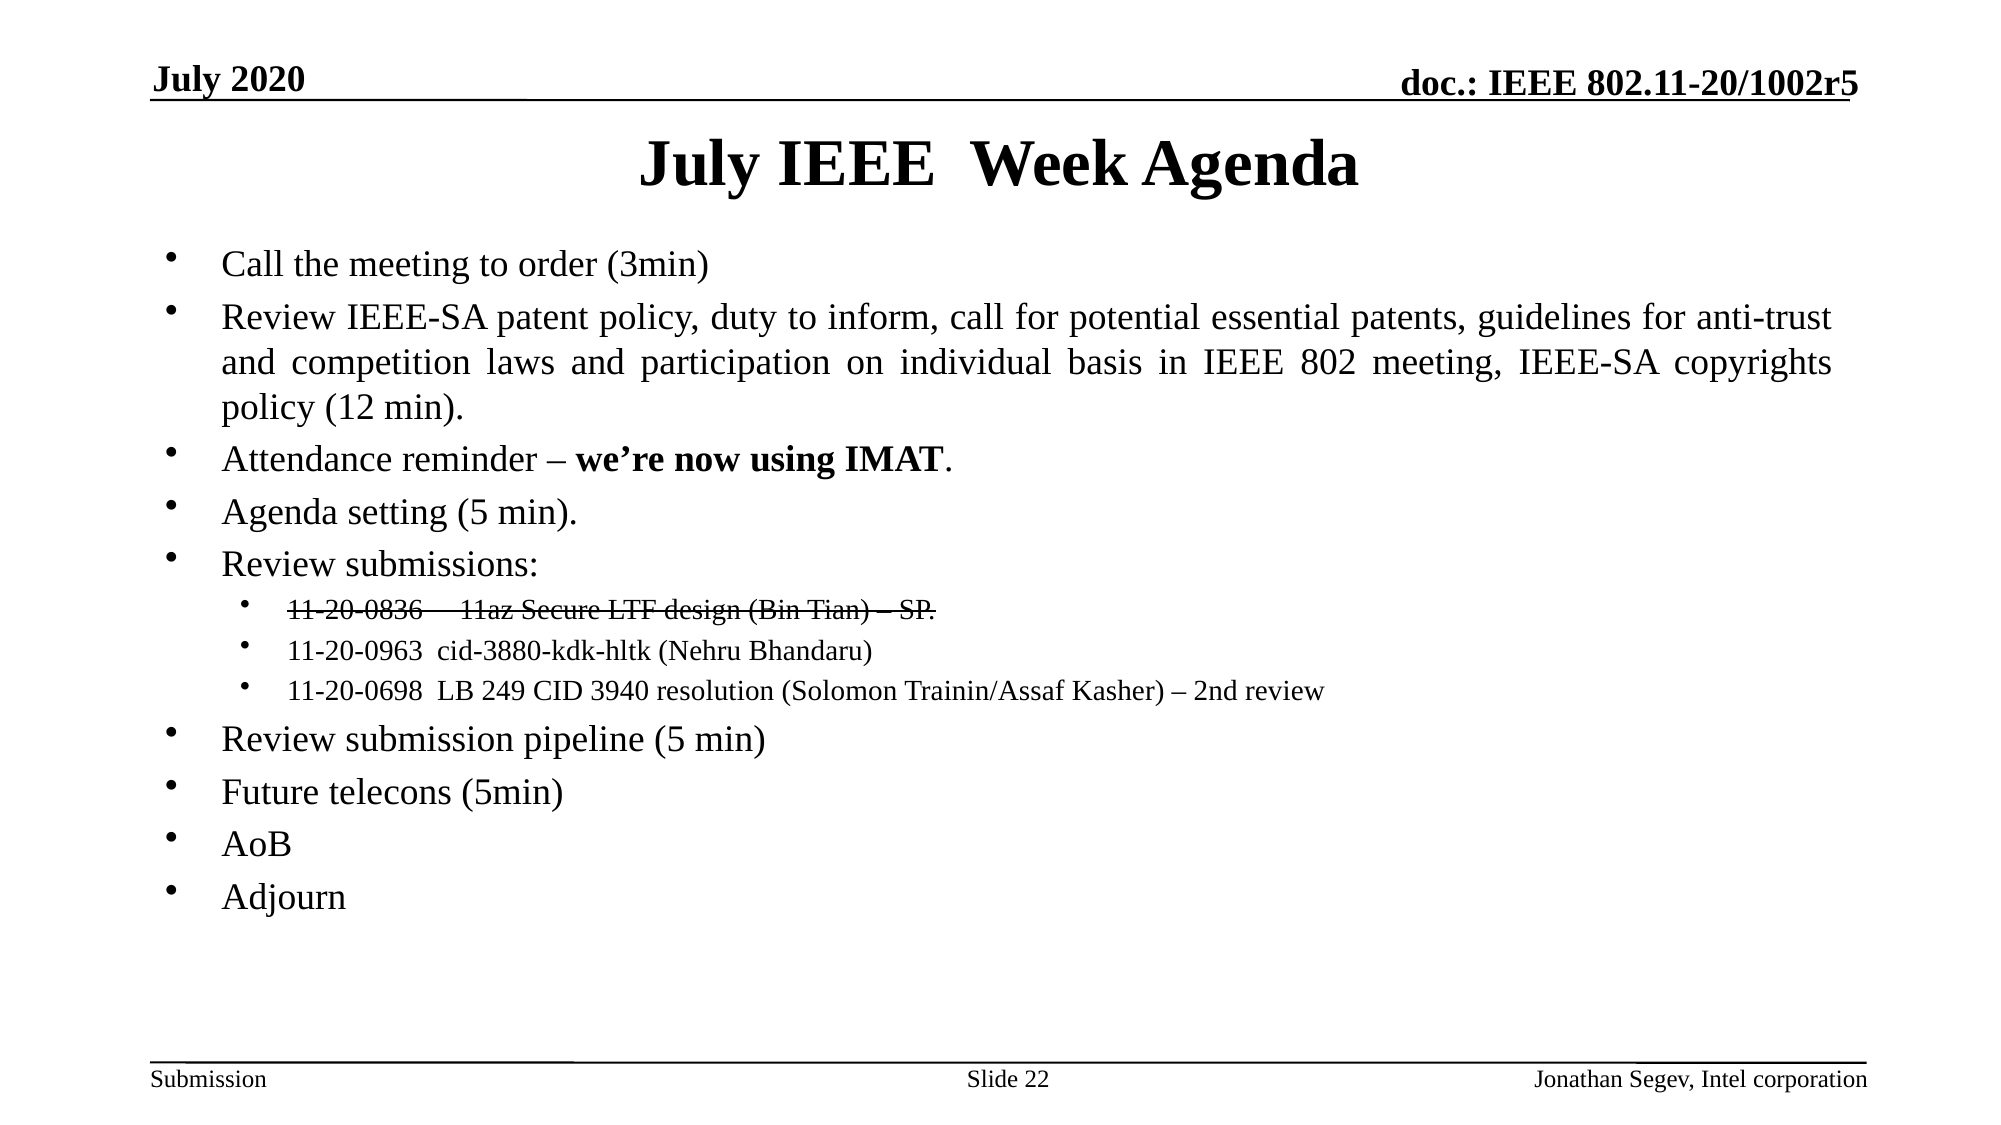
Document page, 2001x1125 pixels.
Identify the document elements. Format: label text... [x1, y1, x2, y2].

footer Jonathan Segev, Intel corporation [1171, 1061, 1869, 1093]
list Call the meeting to order (3min) Review IEEE-SA patent policy, duty to inform, call for potential essential patents, guidelines for anti-trust and competition laws and participation on individual basis in IEEE 802 meeting, IEEE-SA copyrights policy (12 min). Attendance reminder – we’re now using IMAT. Agenda setting (5 min). Review submissions: 11-20-0836 11az Secure LTF design (Bin Tian) – SP. 11-20-0963 cid-3880-kdk-hltk (Nehru Bhandaru) 11-20-0698 LB 249 CID 3940 resolution (Solomon Trainin/Assaf Kasher) – 2nd review Review submission pipeline (5 min) Future telecons (5min) AoB Adjourn [149, 231, 1850, 1000]
slide_number Slide 22 [950, 1061, 1067, 1123]
title July IEEE Week Agenda [149, 112, 1850, 205]
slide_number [152, 54, 563, 100]
